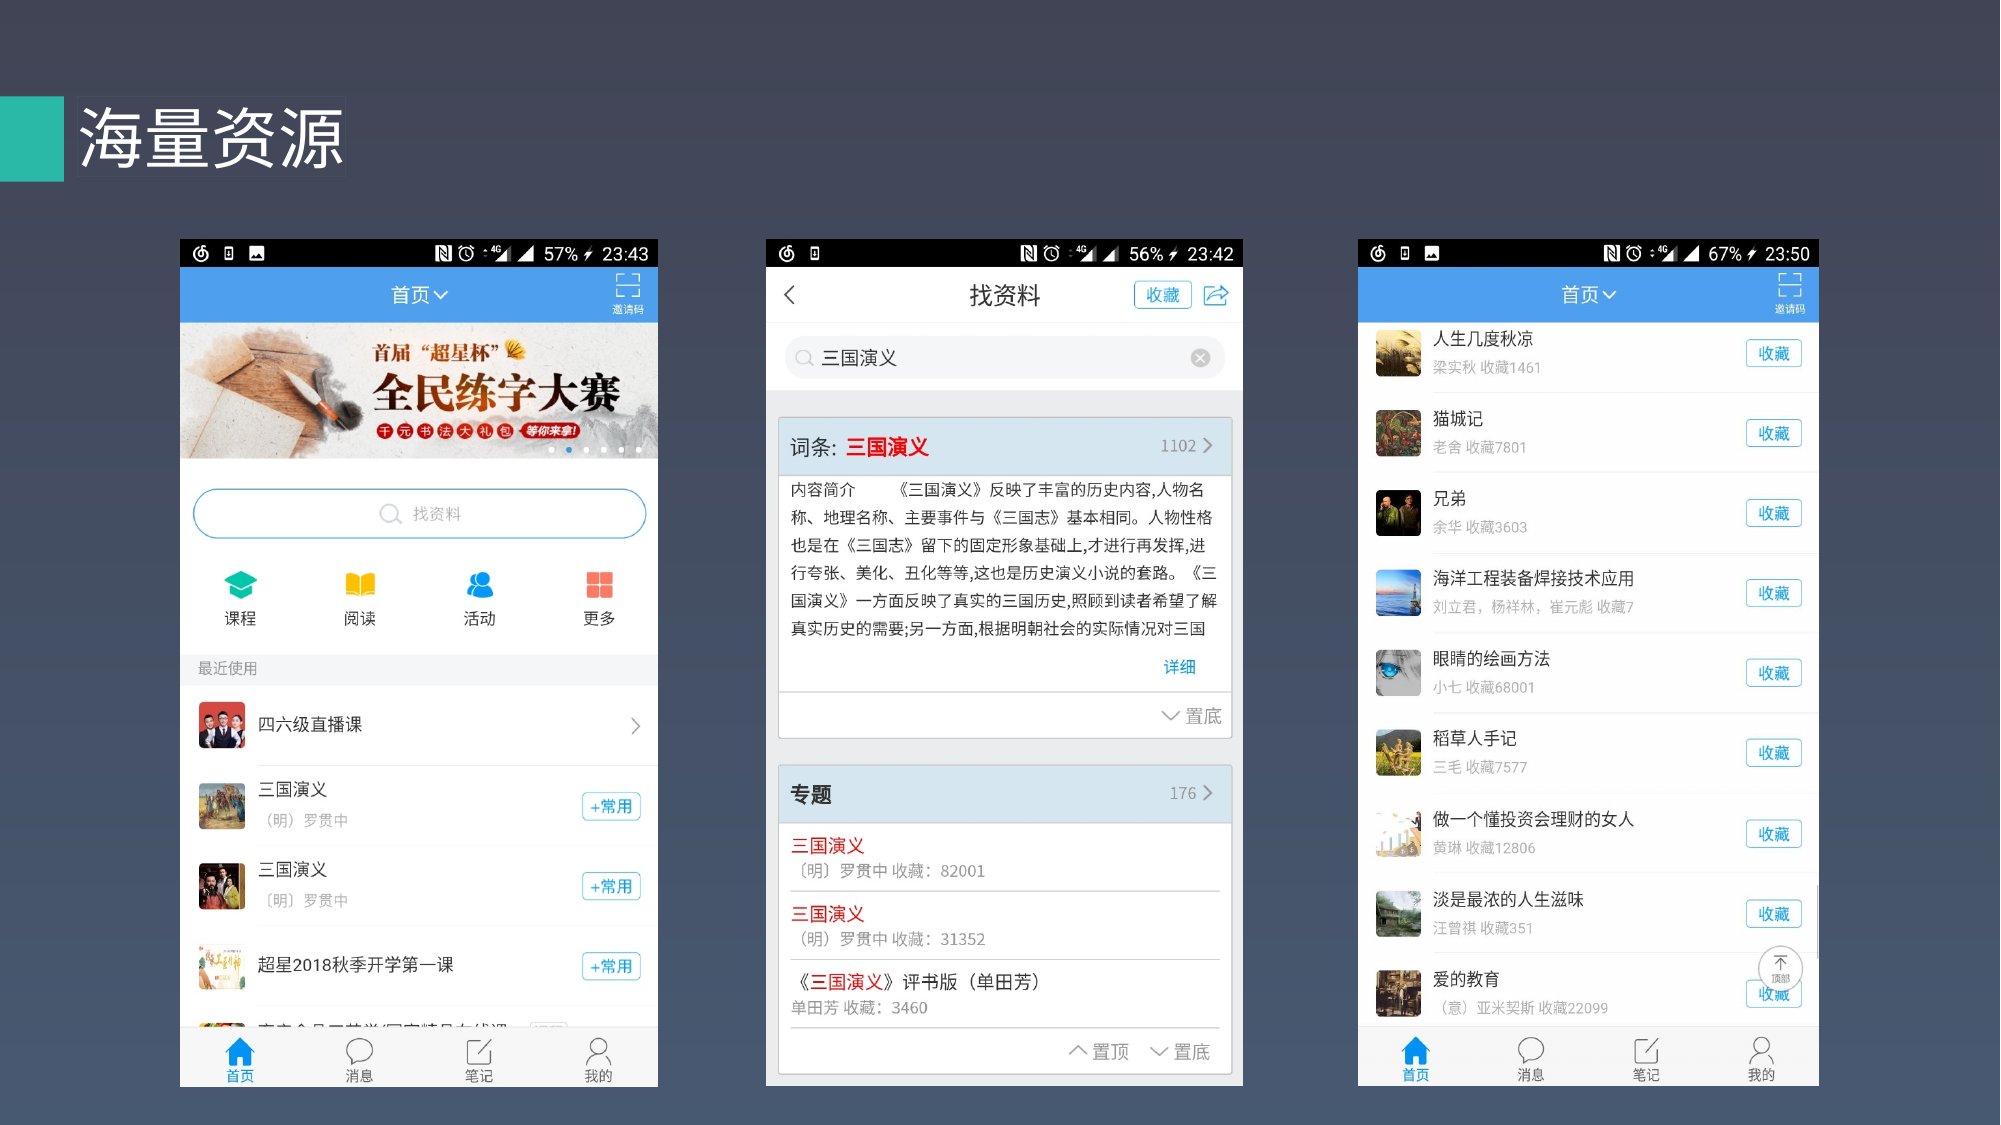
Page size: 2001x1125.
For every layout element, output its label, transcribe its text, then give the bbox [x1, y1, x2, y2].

picture [765, 239, 1243, 1086]
text_box [0, 95, 65, 183]
text_box 海量资源 [77, 96, 346, 177]
picture [180, 239, 658, 1087]
picture [1358, 239, 1819, 1086]
